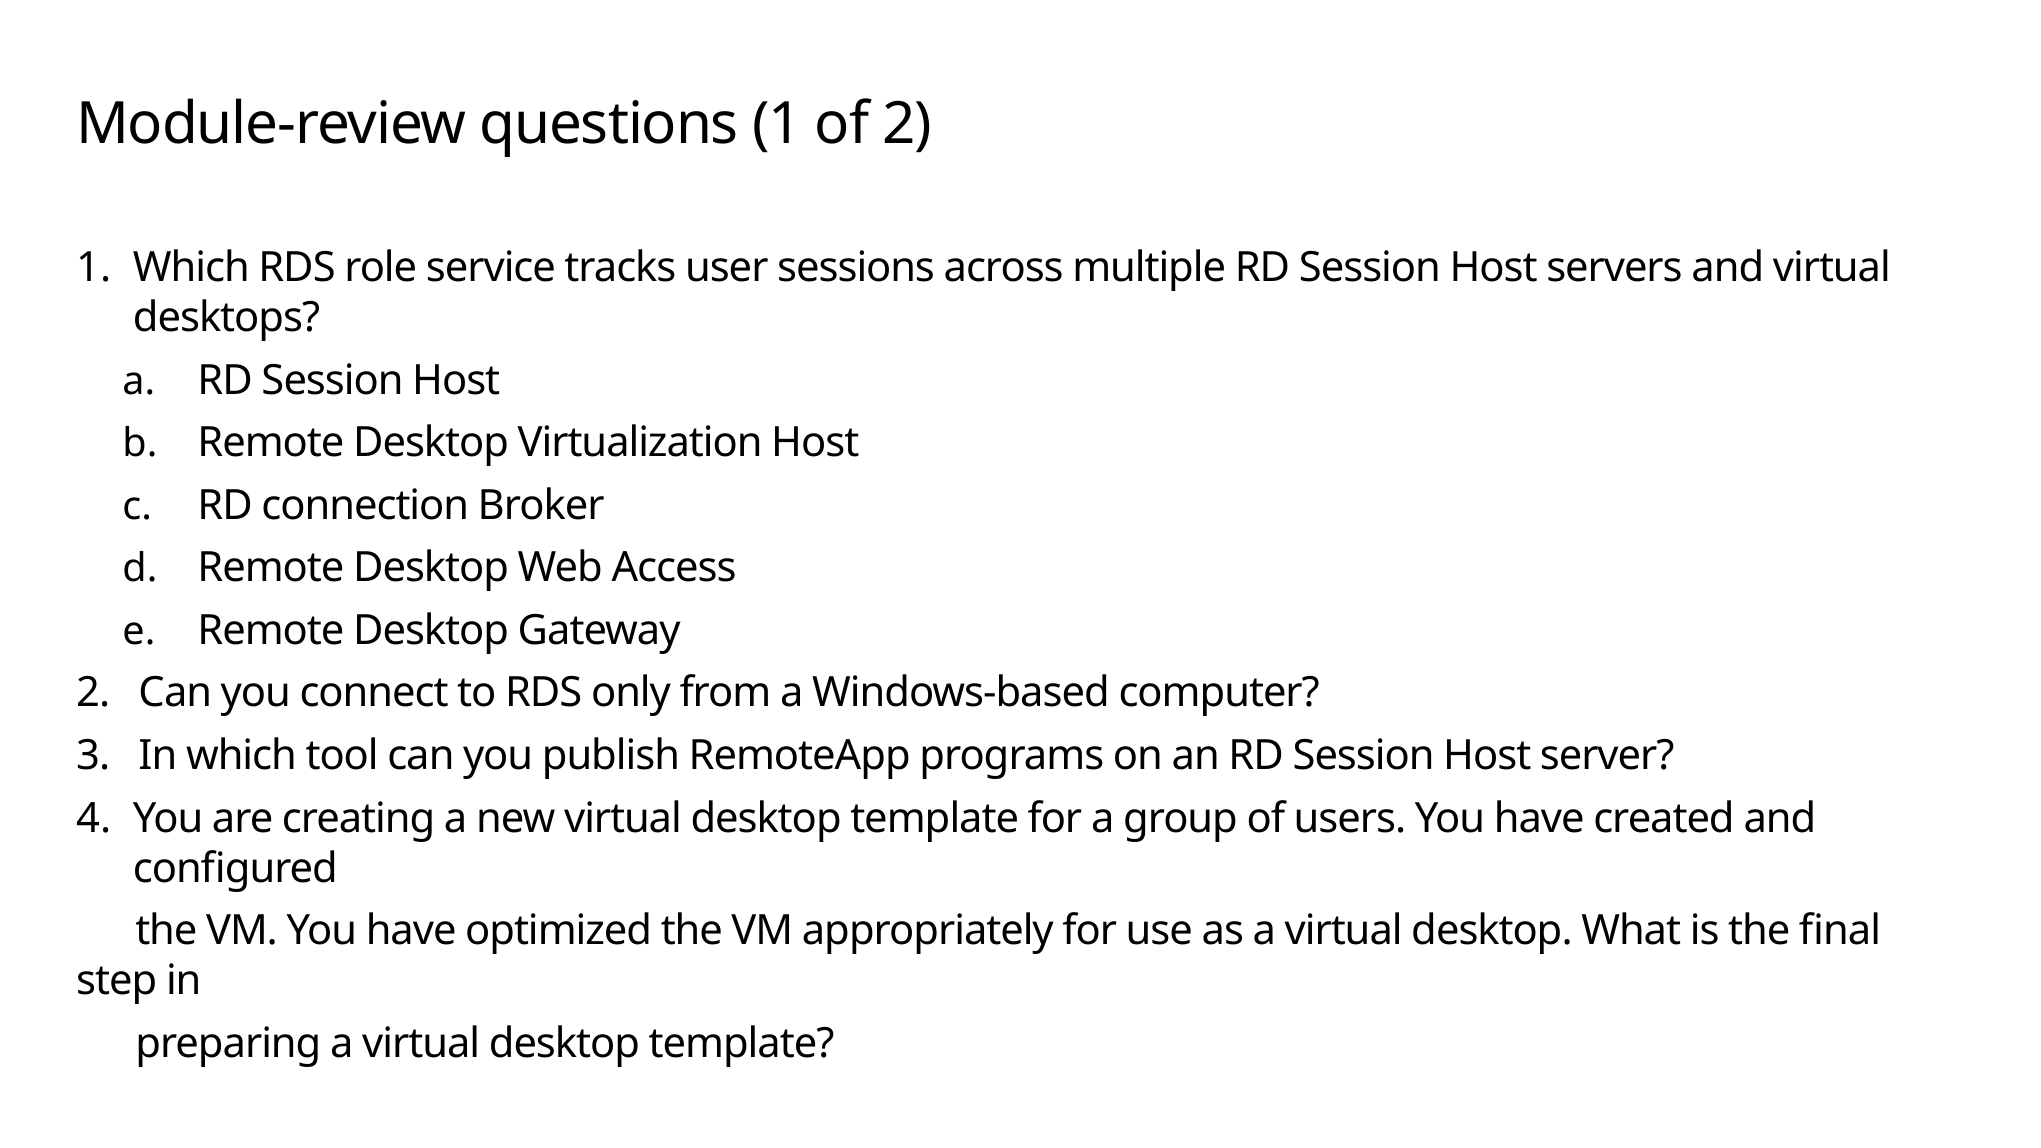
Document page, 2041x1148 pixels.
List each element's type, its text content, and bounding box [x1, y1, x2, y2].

list Which RDS role service tracks user sessions across multiple RD Session Host servers and virtual desktops? RD Session Host Remote Desktop Virtualization Host RD connection Broker Remote Desktop Web Access Remote Desktop Gateway 2. Can you connect to RDS only from a Windows-based computer? 3. In which tool can you publish RemoteApp programs on an RD Session Host server? You are creating a new virtual desktop template for a group of users. You have created and configured the VM. You have optimized the VM appropriately for use as a virtual desktop. What is the final step in preparing a virtual desktop template? [76, 240, 1956, 1074]
title Module-review questions (1 of 2) [76, 93, 1968, 161]
